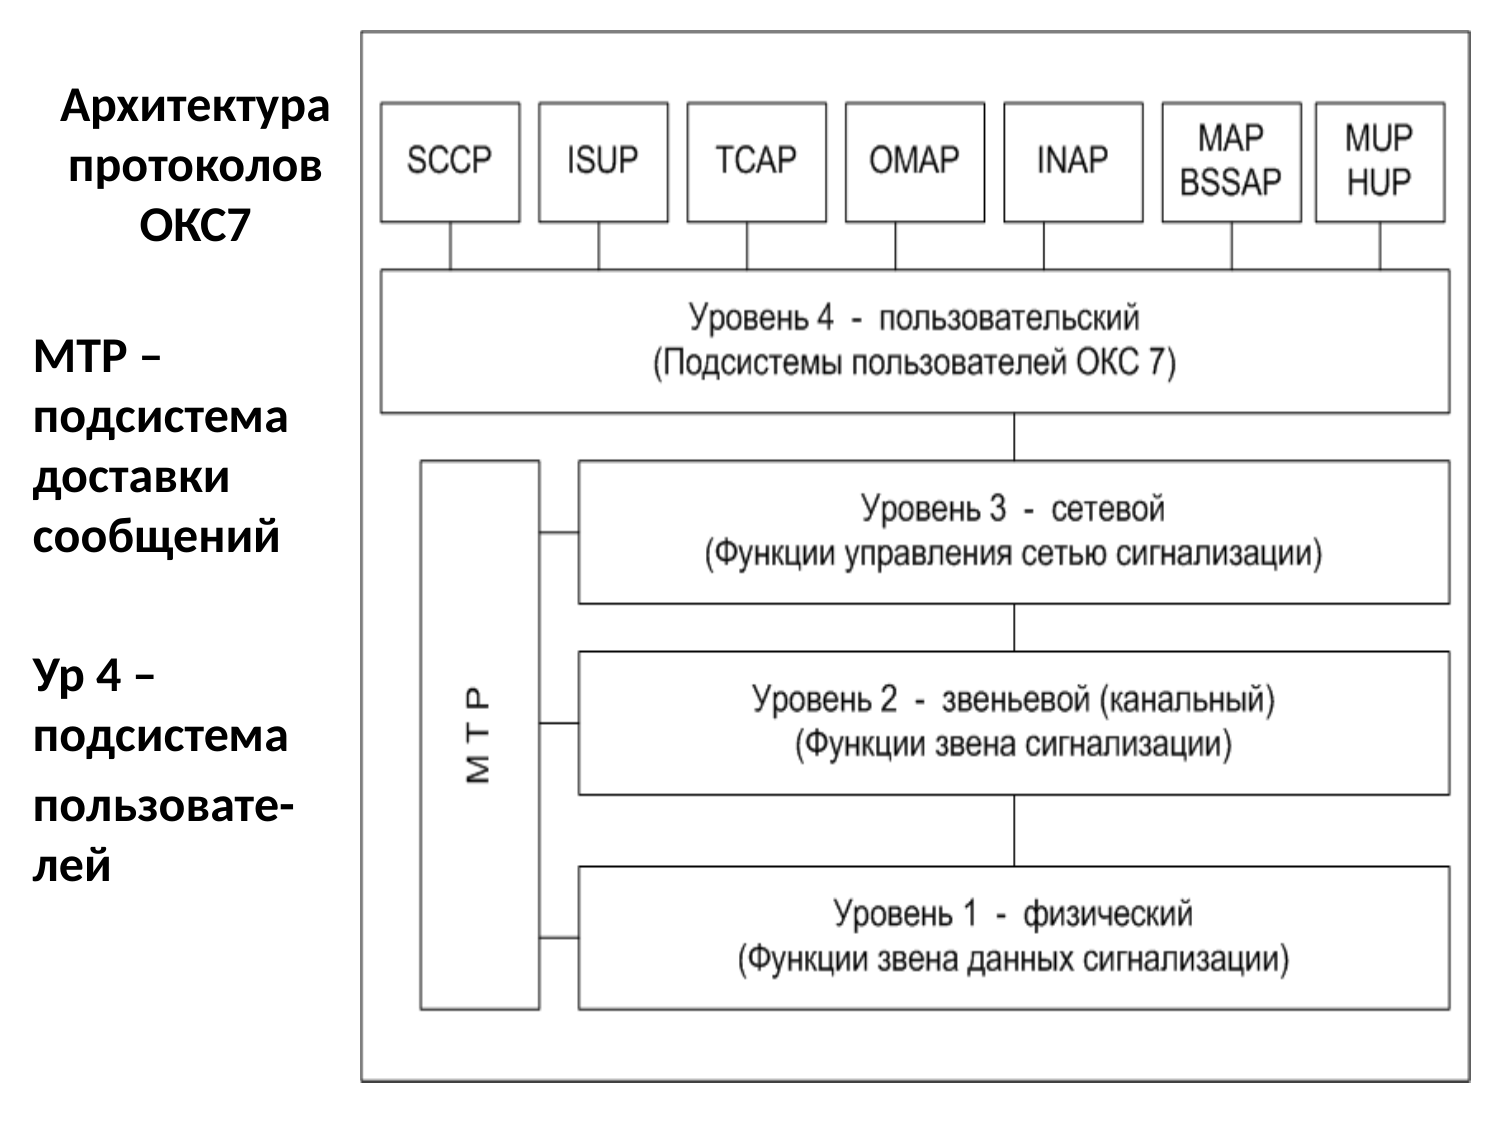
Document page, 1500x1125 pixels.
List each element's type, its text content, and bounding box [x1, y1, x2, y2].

title Архитектура протоколов ОКС7 [29, 66, 354, 257]
picture [359, 30, 1472, 1083]
list МТР – подсистема доставки сообщений Ур 4 – подсистема пользовате-лей [17, 314, 354, 1005]
